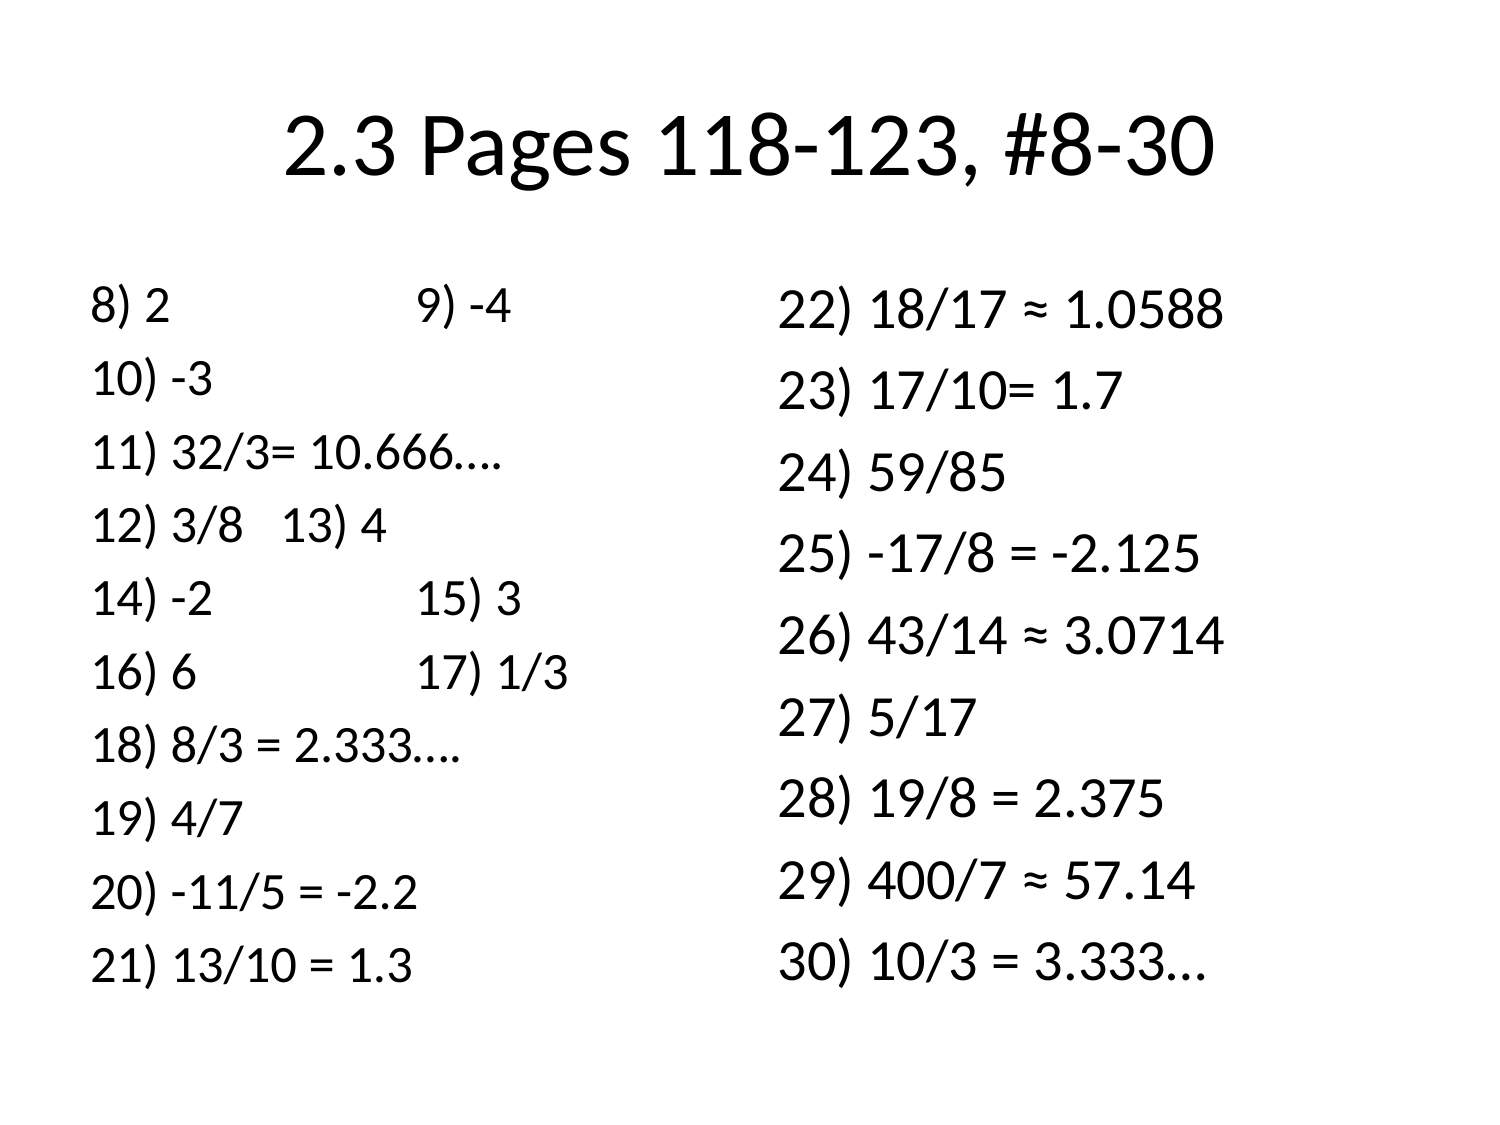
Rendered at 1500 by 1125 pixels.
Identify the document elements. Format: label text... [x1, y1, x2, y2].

list 8) 2 9) -4 10) -3 11) 32/3= 10.666…. 12) 3/8 13) 4 14) -2 15) 3 16) 6 17) 1/3 18) 8/3 = 2.333…. 19) 4/7 20) -11/5 = -2.2 21) 13/10 = 1.3 [75, 262, 738, 1005]
list 22) 18/17 ≈ 1.0588 23) 17/10= 1.7 24) 59/85 25) -17/8 = -2.125 26) 43/14 ≈ 3.0714 27) 5/17 28) 19/8 = 2.375 29) 400/7 ≈ 57.14 30) 10/3 = 3.333… [762, 262, 1425, 1005]
title 2.3 Pages 118-123, #8-30 [75, 45, 1425, 233]
